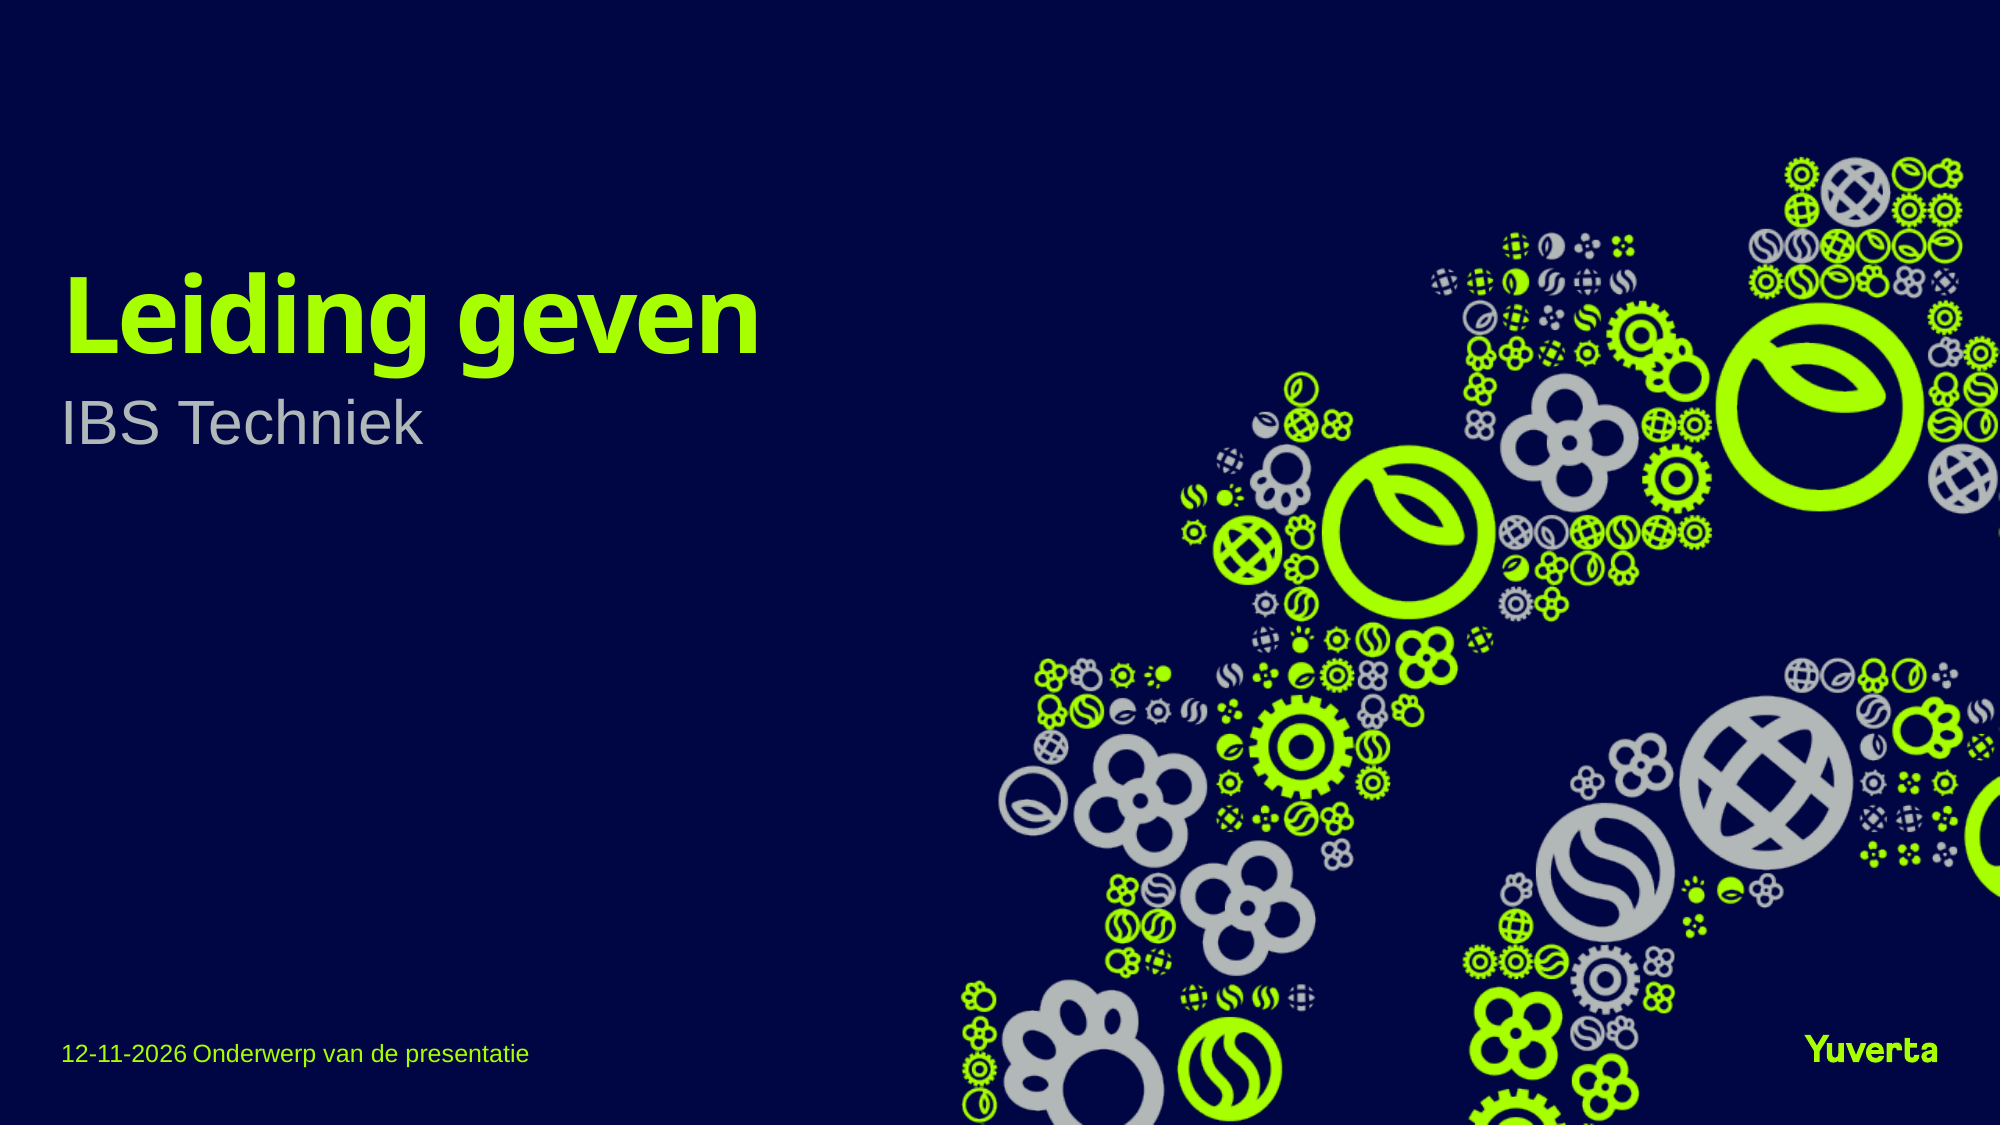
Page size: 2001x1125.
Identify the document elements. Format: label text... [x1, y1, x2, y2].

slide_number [60, 1037, 193, 1073]
subtitle IBS Techniek [60, 392, 987, 959]
footer Onderwerp van de presentatie [193, 1037, 1000, 1073]
picture [0, 0, 2000, 1125]
title Leiding geven [60, 260, 1242, 392]
